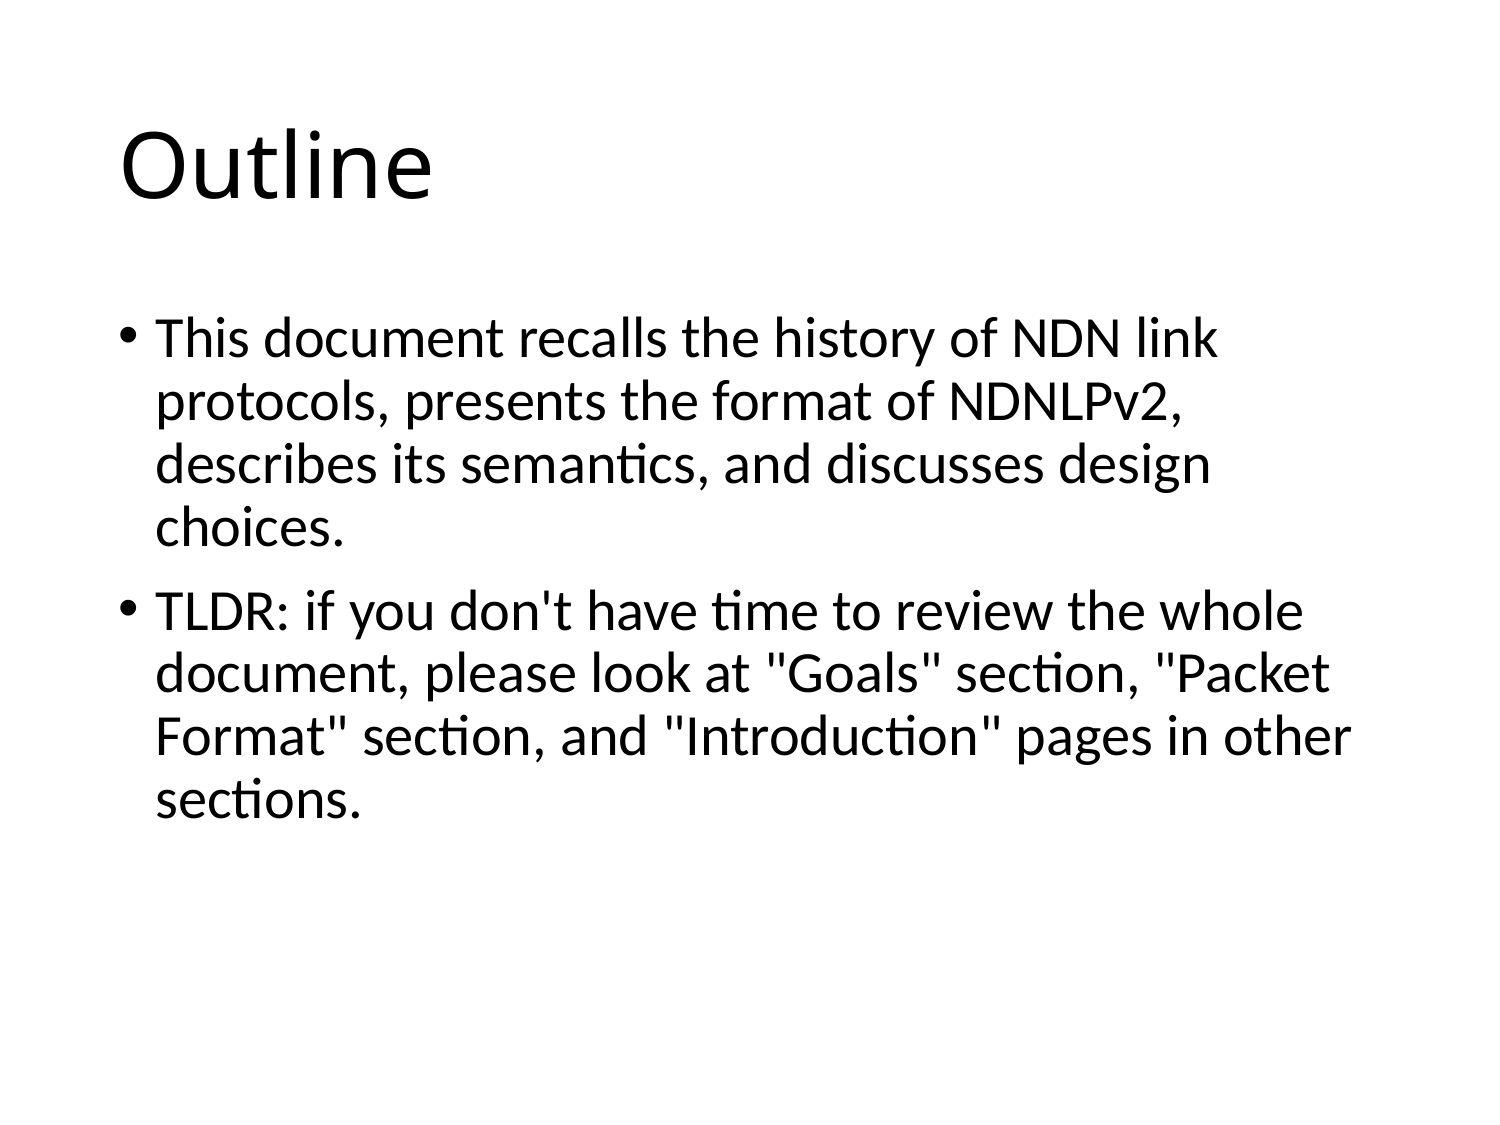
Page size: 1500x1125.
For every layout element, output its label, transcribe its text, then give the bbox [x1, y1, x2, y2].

list This document recalls the history of NDN link protocols, presents the format of NDNLPv2, describes its semantics, and discusses design choices. TLDR: if you don't have time to review the whole document, please look at "Goals" section, "Packet Format" section, and "Introduction" pages in other sections. [103, 299, 1397, 1014]
title Outline [103, 59, 1397, 278]
